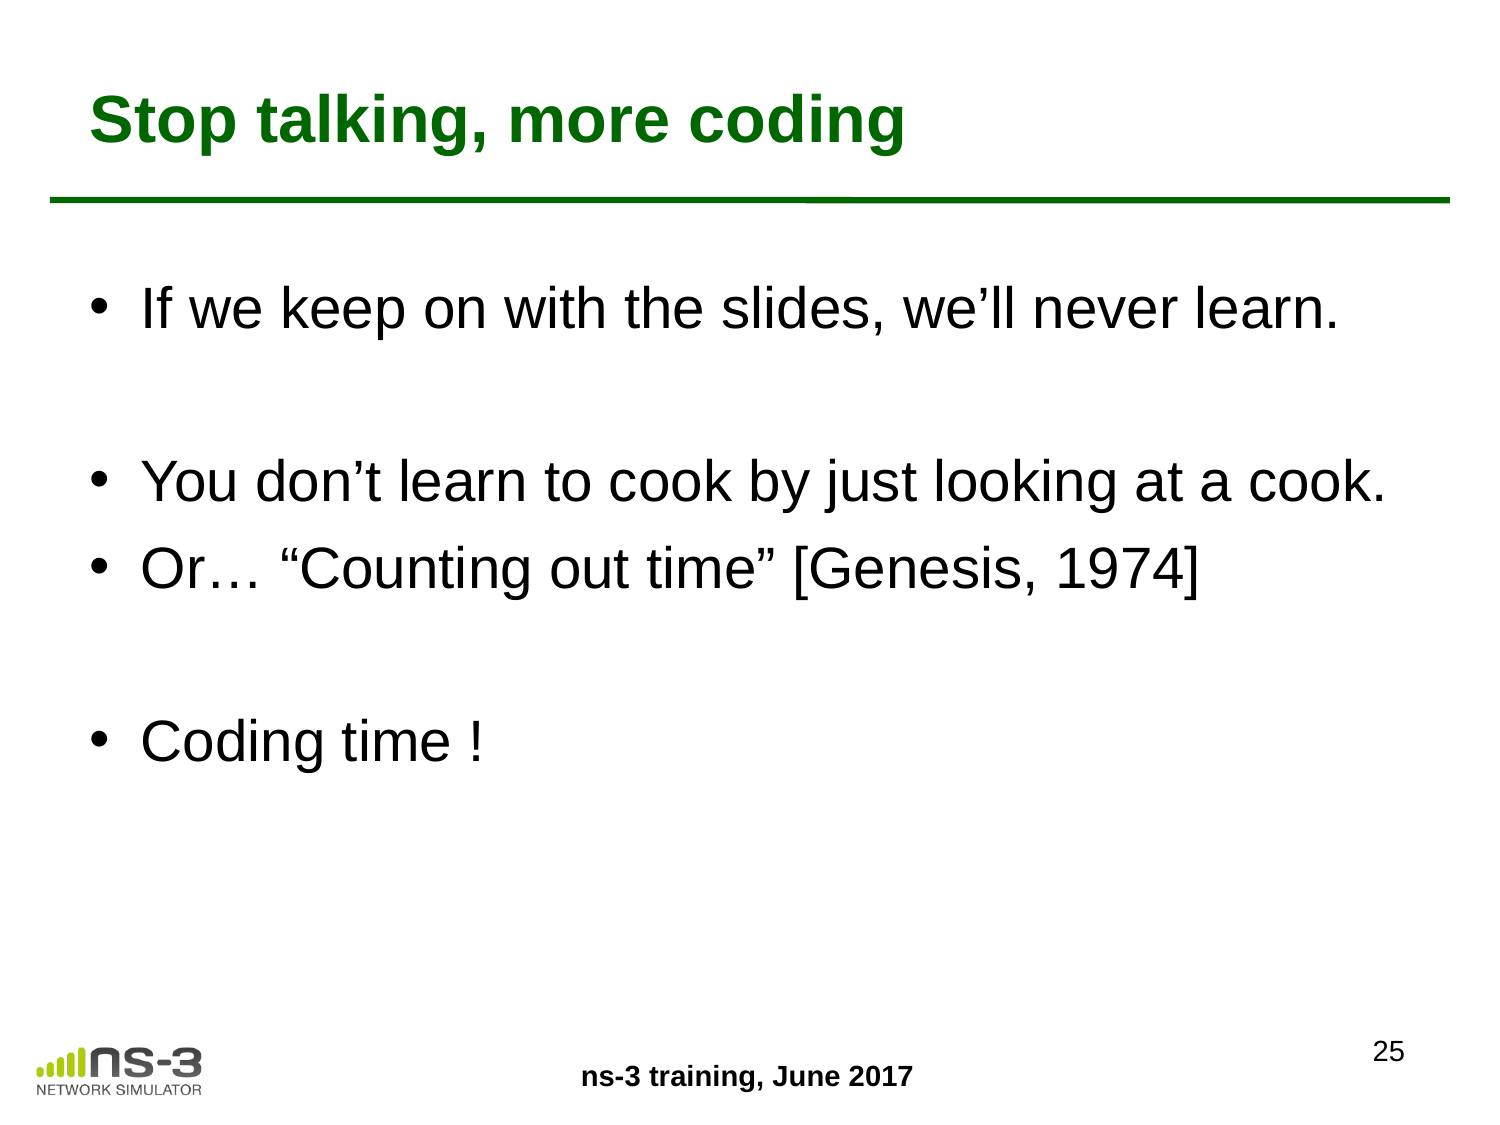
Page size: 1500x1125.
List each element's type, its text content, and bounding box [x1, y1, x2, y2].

list If we keep on with the slides, we’ll never learn. You don’t learn to cook by just looking at a cook. Or… “Counting out time” [Genesis, 1974] Coding time ! [74, 262, 1426, 1001]
slide_number 25 [1074, 1024, 1421, 1101]
picture [24, 1017, 213, 1125]
footer ns-3 training, June 2017 [512, 1049, 983, 1125]
title Stop talking, more coding [74, 28, 1426, 205]
